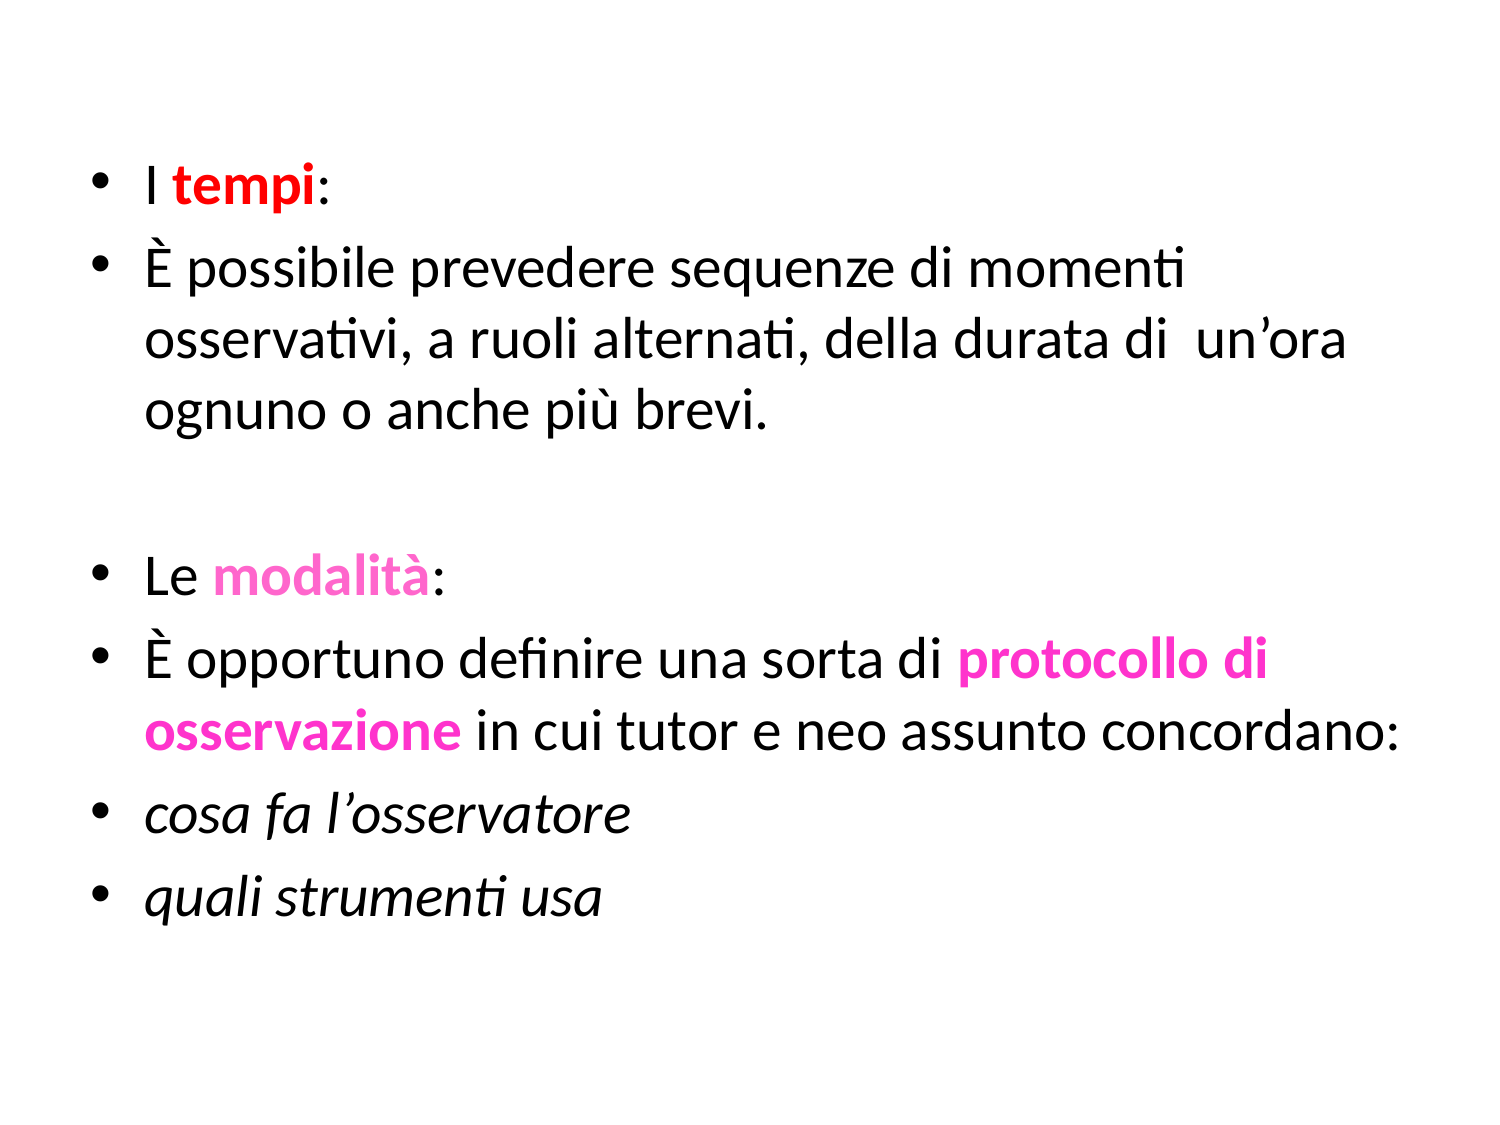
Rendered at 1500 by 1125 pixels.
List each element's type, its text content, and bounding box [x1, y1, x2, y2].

list I tempi: È possibile prevedere sequenze di momenti osservativi, a ruoli alternati, della durata di un’ora ognuno o anche più brevi. Le modalità: È opportuno definire una sorta di protocollo di osservazione in cui tutor e neo assunto concordano: cosa fa l’osservatore quali strumenti usa [75, 137, 1425, 1005]
